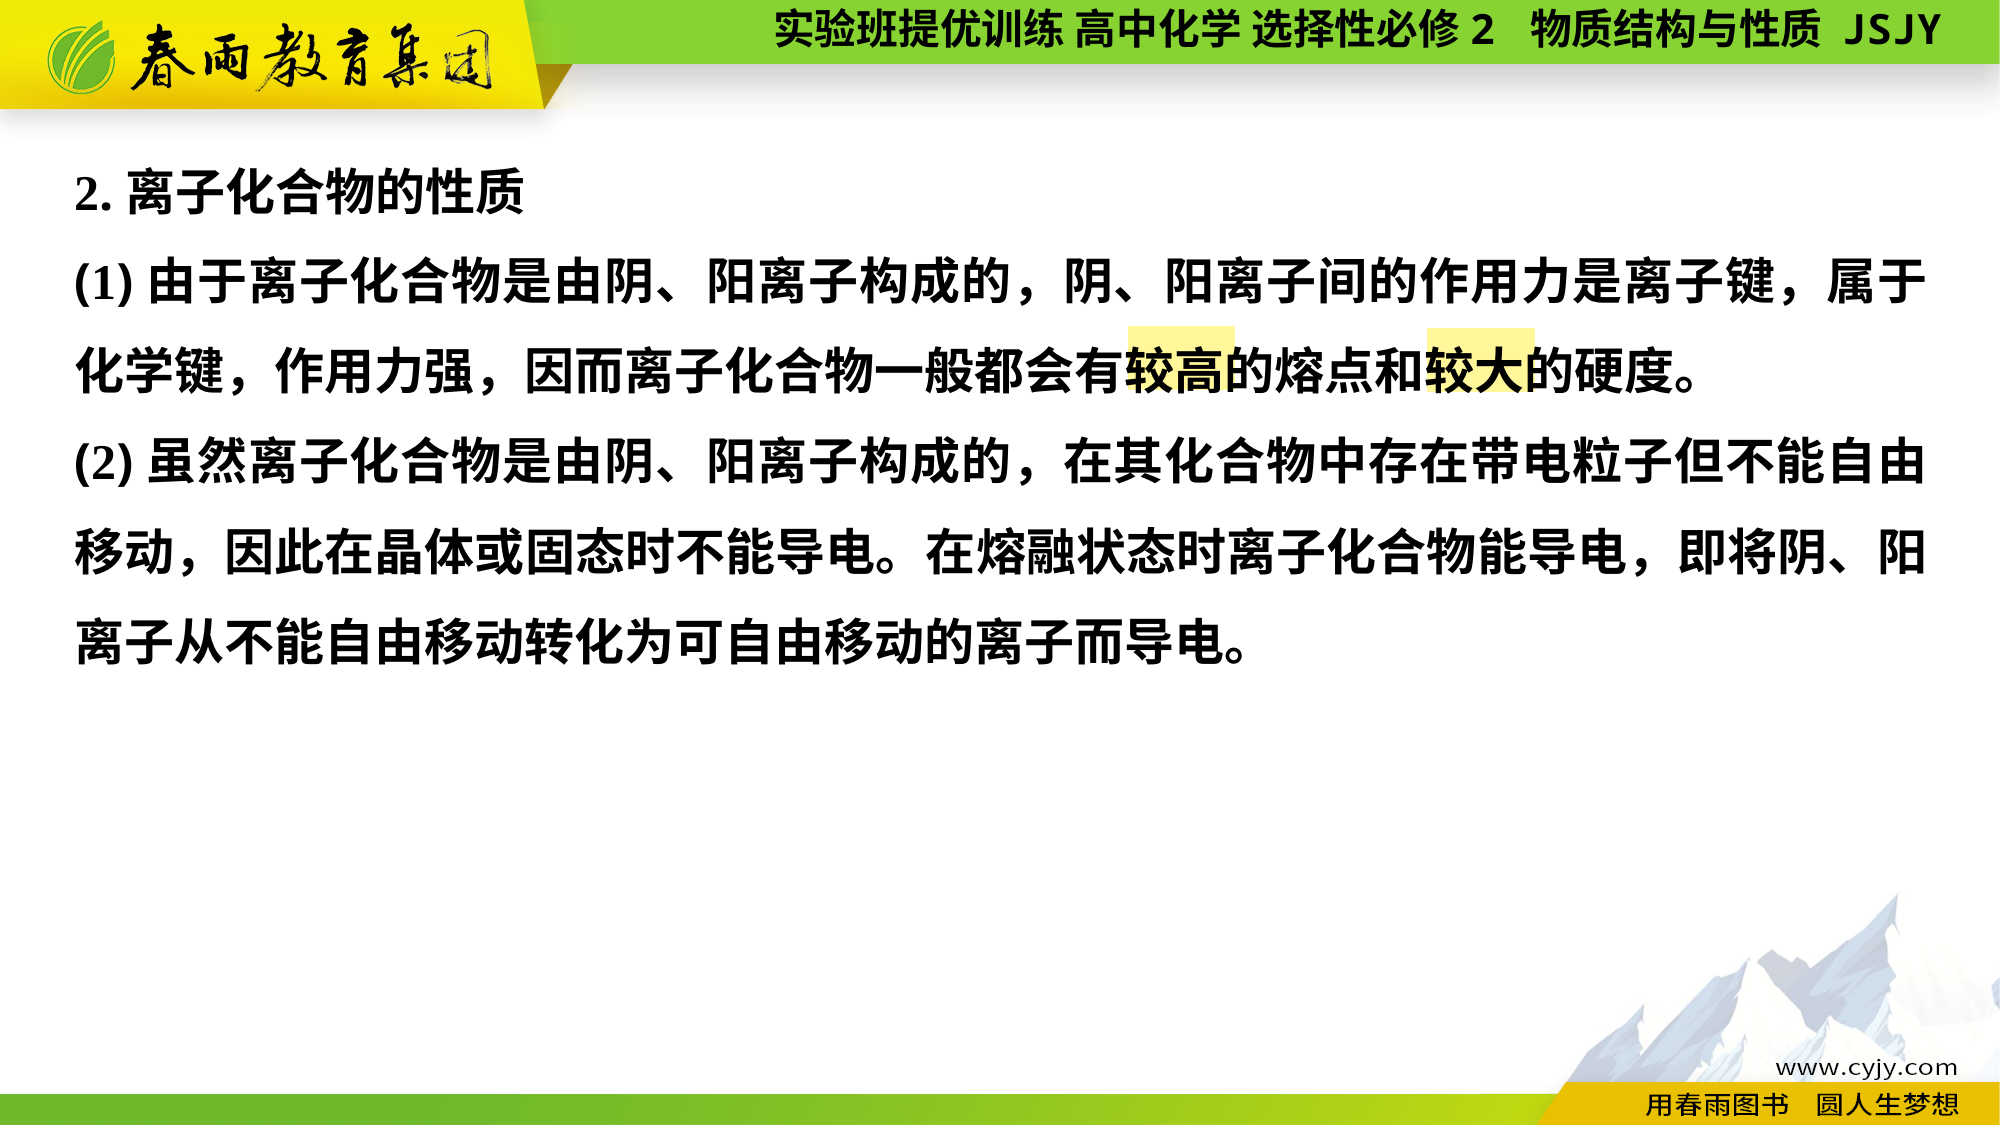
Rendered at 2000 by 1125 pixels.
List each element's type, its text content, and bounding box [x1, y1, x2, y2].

list 2.离子化合物的性质 (1)由于离子化合物是由阴、阳离子构成的，阴、阳离子间的作用力是离子键，属于化学键，作用力强，因而离子化合物一般都会有较高的熔点和较大的硬度。 (2)虽然离子化合物是由阴、阳离子构成的，在其化合物中存在带电粒子但不能自由移动，因此在晶体或固态时不能导电。在熔融状态时离子化合物能导电，即将阴、阳离子从不能自由移动转化为可自由移动的离子而导电。 [59, 122, 1944, 672]
picture [0, 0, 2000, 1125]
